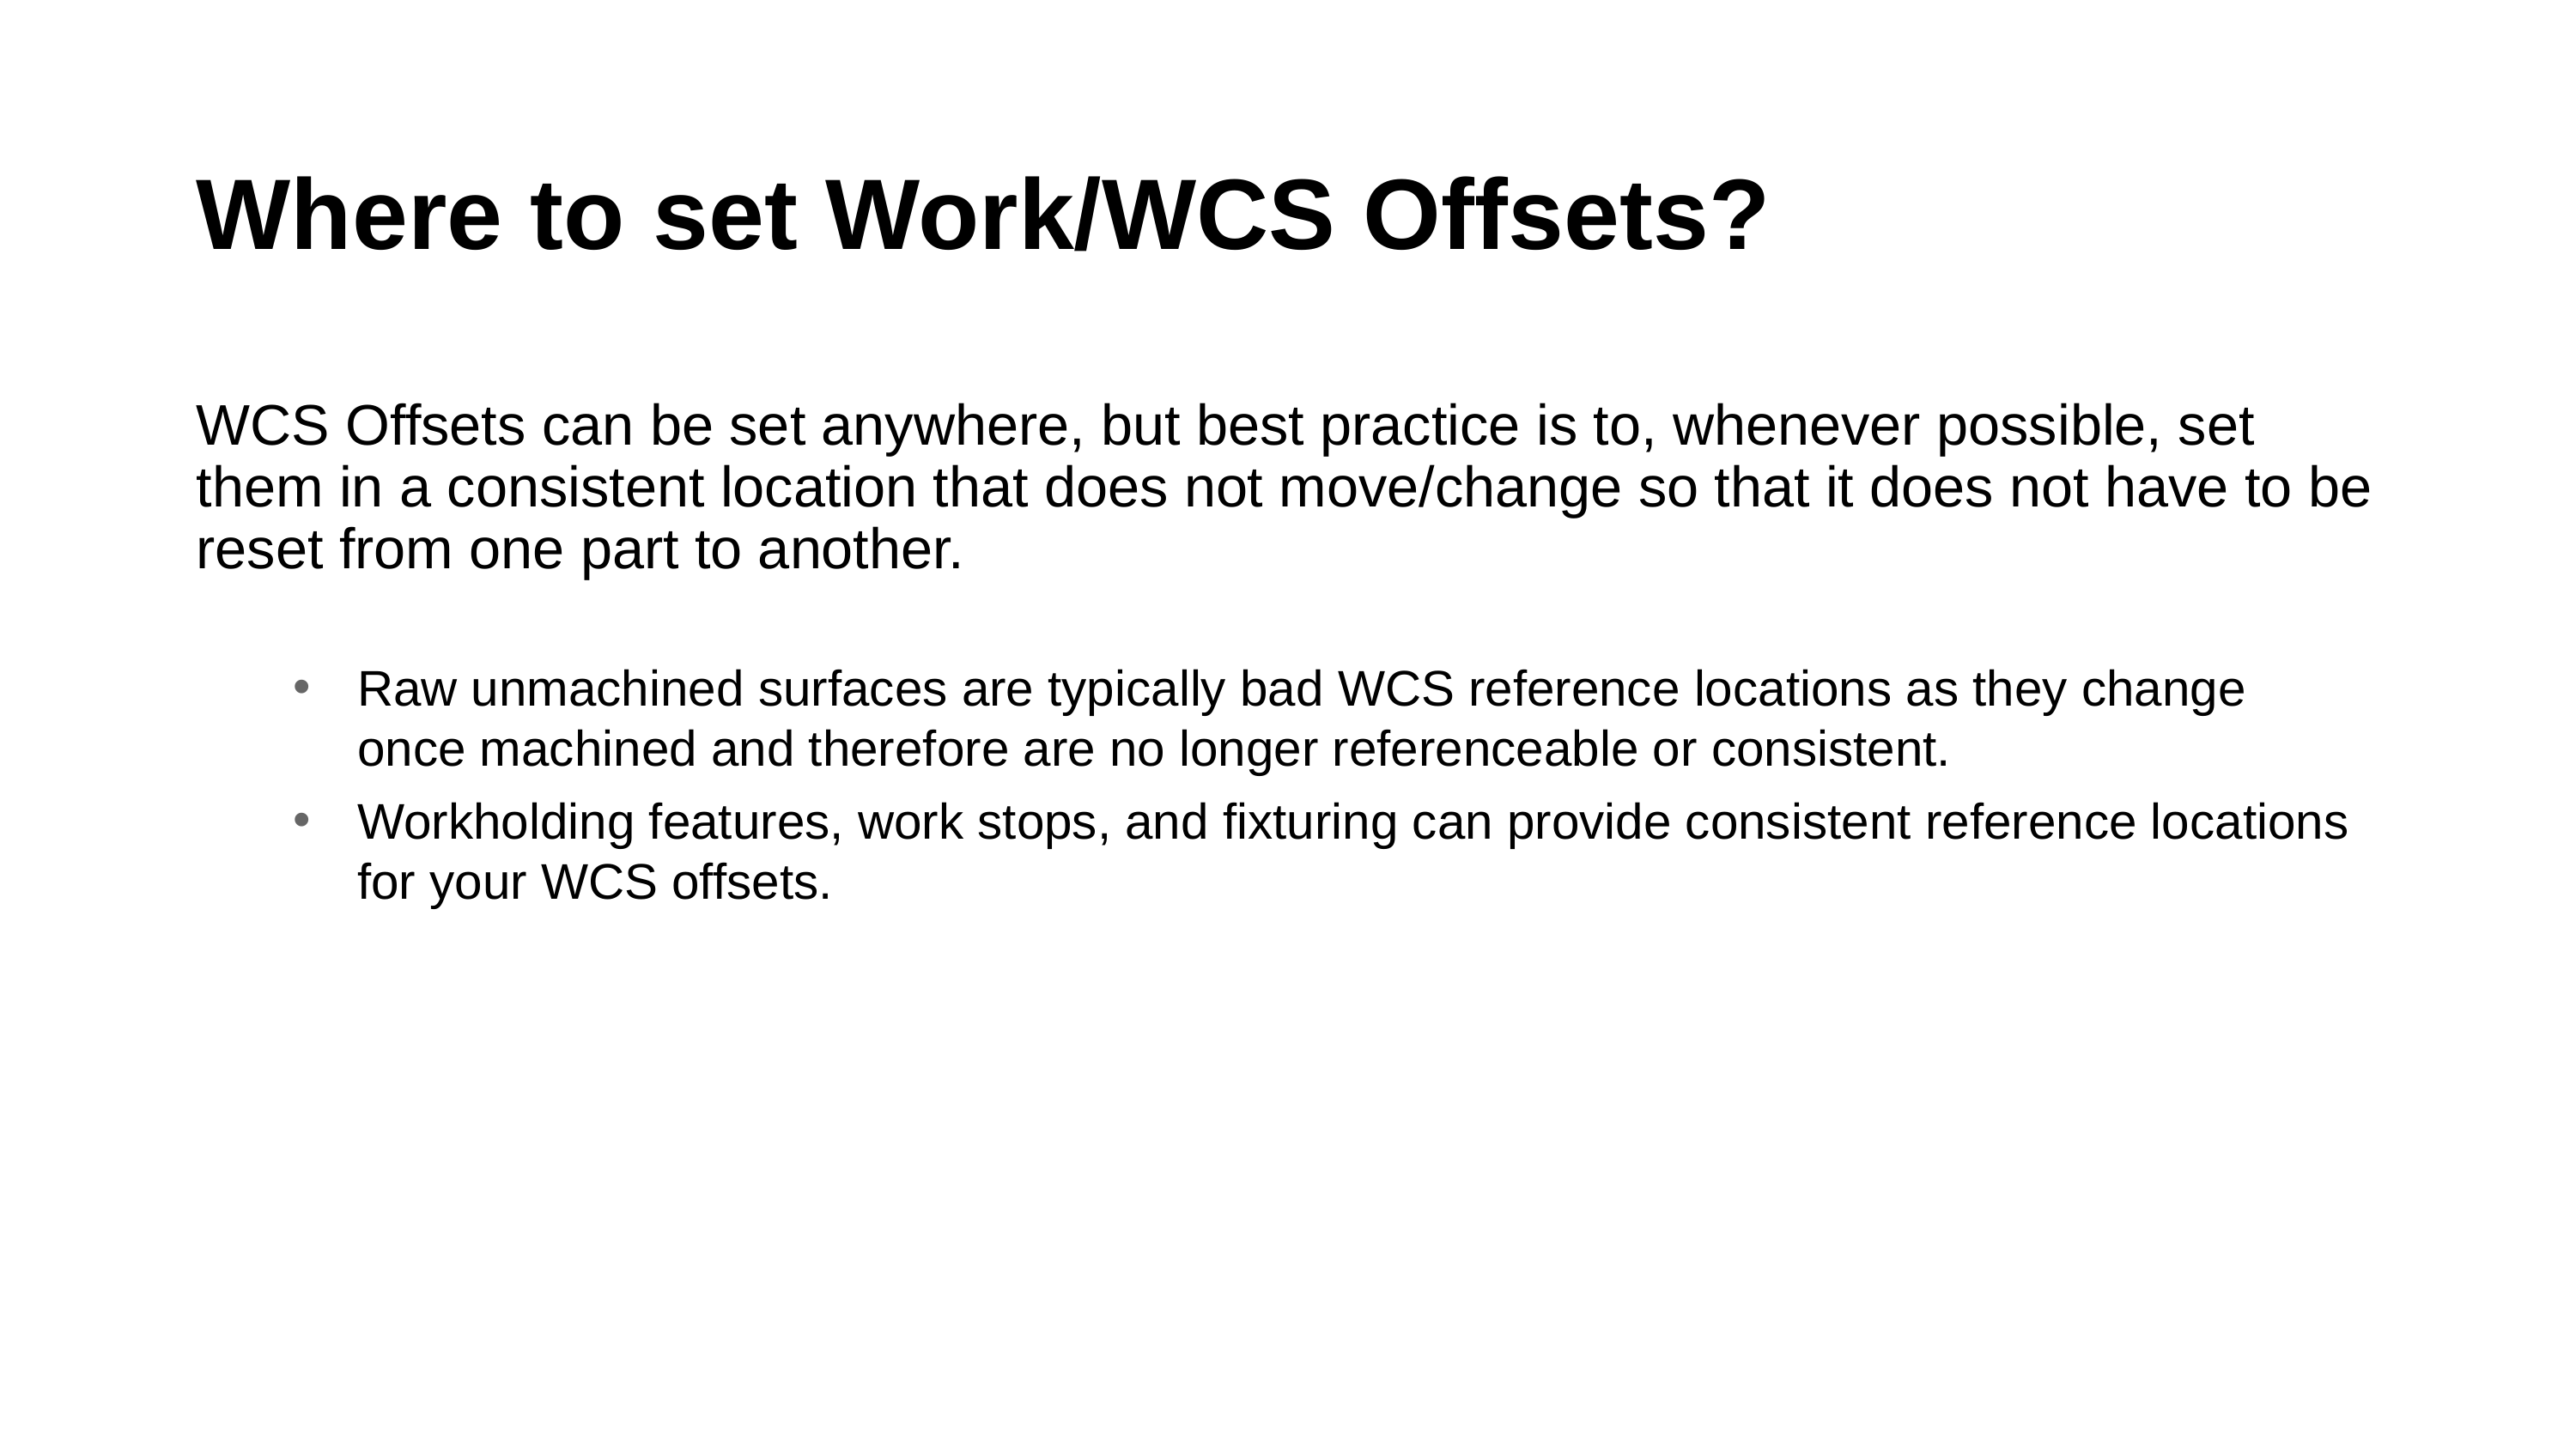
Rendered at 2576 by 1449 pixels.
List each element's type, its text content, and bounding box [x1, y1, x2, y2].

list WCS Offsets can be set anywhere, but best practice is to, whenever possible, set them in a consistent location that does not move/change so that it does not have to be reset from one part to another. Raw unmachined surfaces are typically bad WCS reference locations as they change once machined and therefore are no longer referenceable or consistent. Workholding features, work stops, and fixturing can provide consistent reference locations for your WCS offsets. [177, 385, 2399, 1305]
title Where to set Work/WCS Offsets? [177, 76, 2399, 357]
